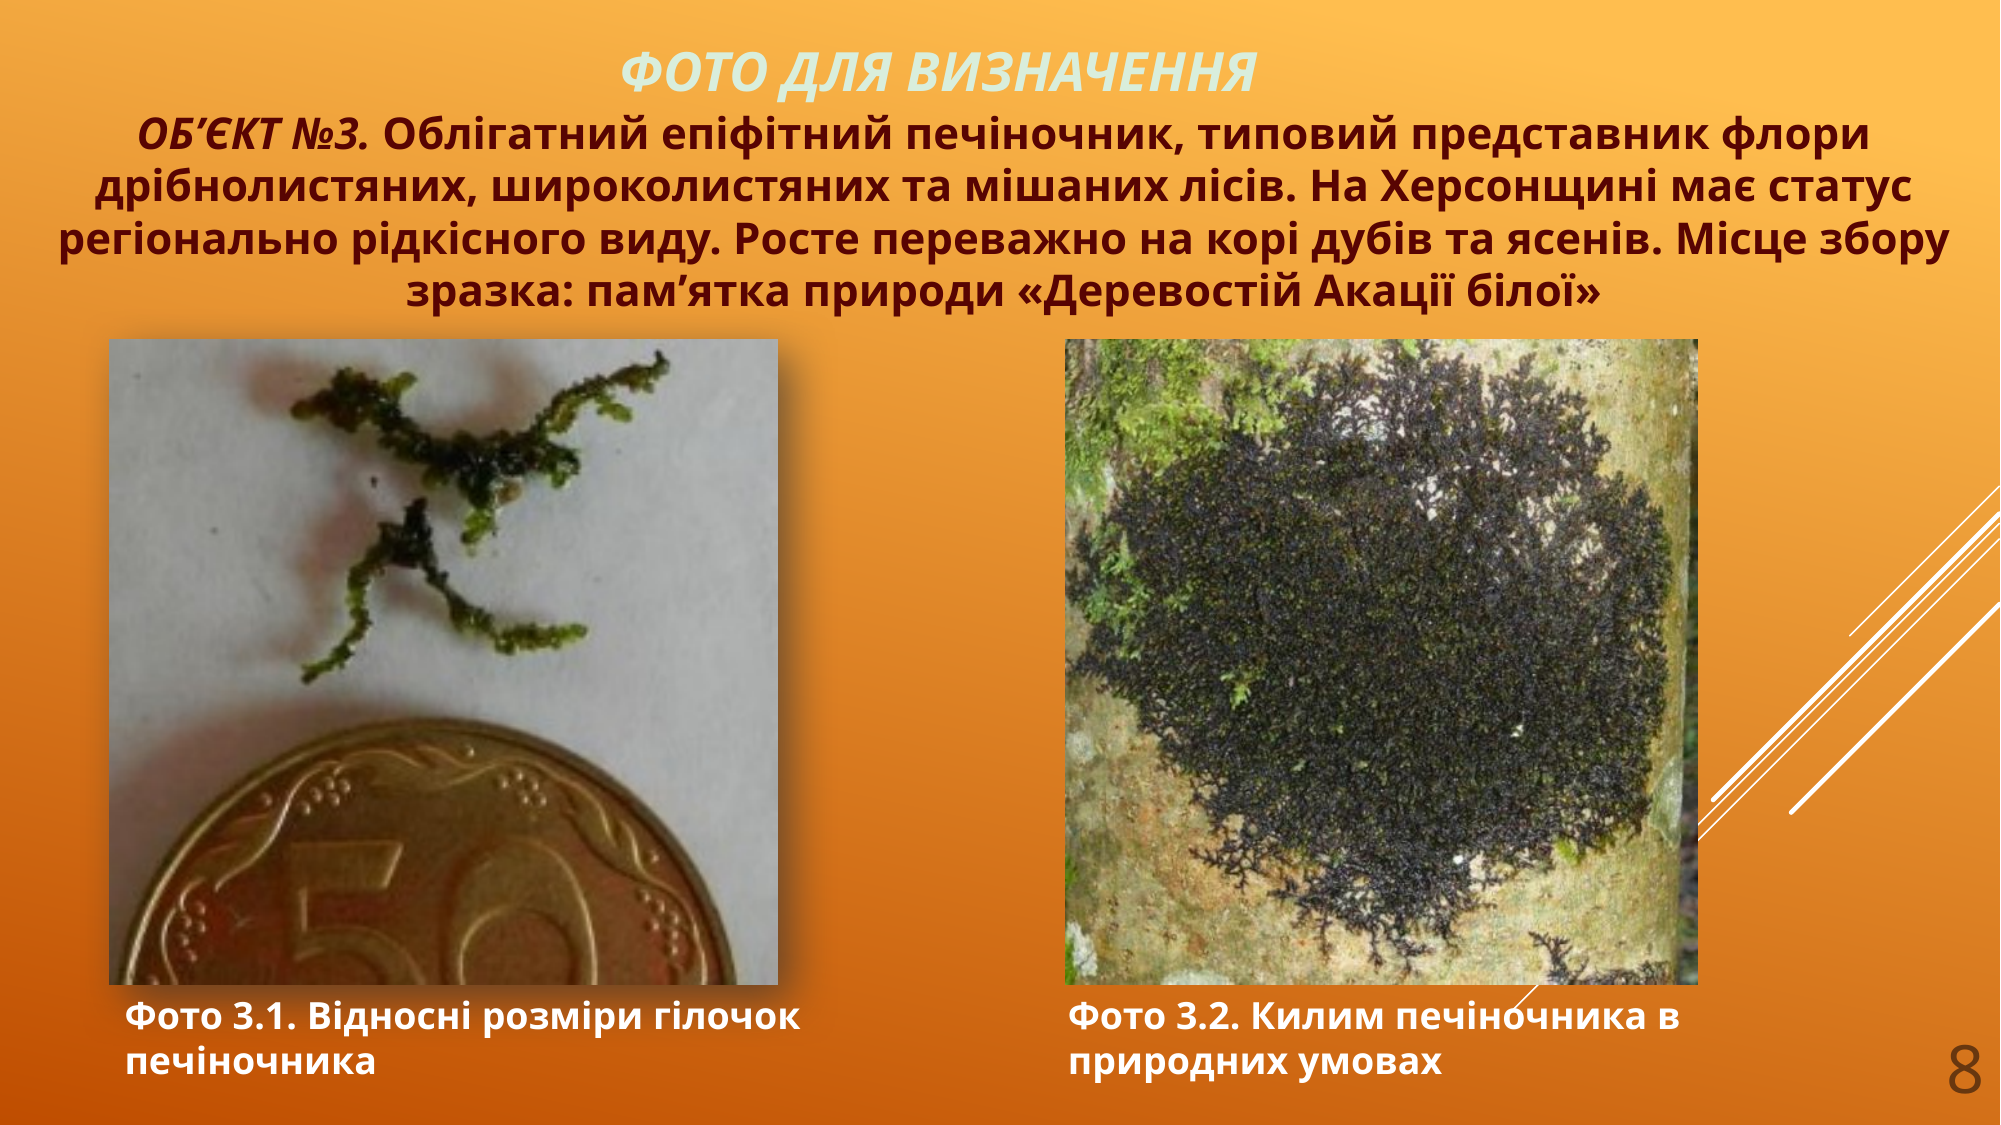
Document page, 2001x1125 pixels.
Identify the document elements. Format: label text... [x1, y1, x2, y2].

text_box Об’єкт №3. Облігатний епіфітний печіночник, типовий представник флори дрібнолистяних, широколистяних та мішаних лісів. На Херсонщині має статус регіонально рідкісного виду. Росте переважно на корі дубів та ясенів. Місце збору зразка: пам’ятка природи «Деревостій Акації білої» [30, 93, 1978, 323]
picture [1065, 339, 1698, 986]
title Фото для визначення [604, 10, 1296, 93]
slide_number 8 [1926, 1015, 2000, 1125]
text_box Фото 3.2. Килим печіночника в природних умовах [1053, 984, 1710, 1090]
picture [109, 339, 778, 986]
text_box Фото 3.1. Відносні розміри гілочок печіночника [109, 984, 827, 1090]
